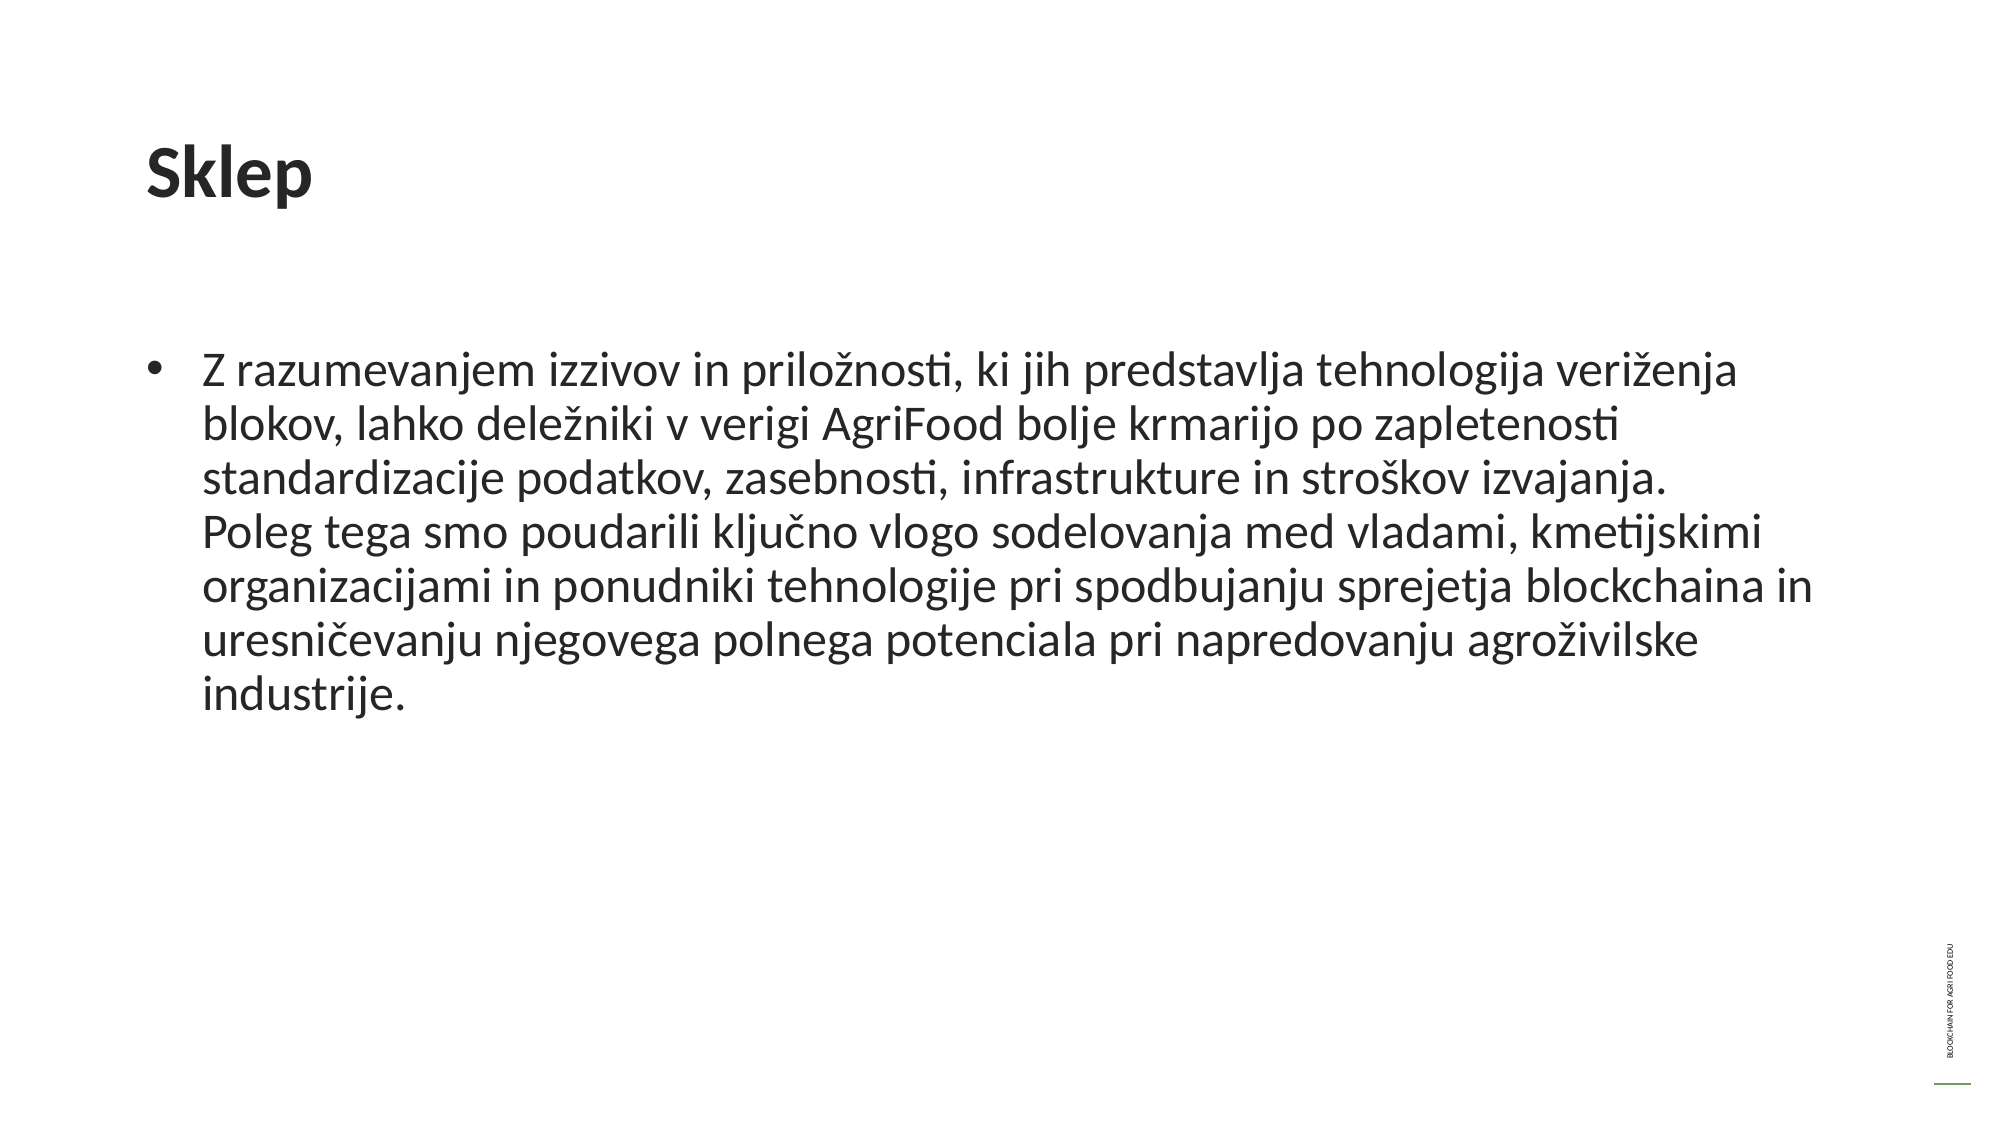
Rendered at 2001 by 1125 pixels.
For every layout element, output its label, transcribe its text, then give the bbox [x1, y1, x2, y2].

list Sklep [130, 124, 1869, 257]
list Z razumevanjem izzivov in priložnosti, ki jih predstavlja tehnologija veriženja blokov, lahko deležniki v verigi AgriFood bolje krmarijo po zapletenosti standardizacije podatkov, zasebnosti, infrastrukture in stroškov izvajanja. Poleg tega smo poudarili ključno vlogo sodelovanja med vladami, kmetijskimi organizacijami in ponudniki tehnologije pri spodbujanju sprejetja blockchaina in uresničevanju njegovega polnega potenciala pri napredovanju agroživilske industrije. [130, 335, 1869, 968]
